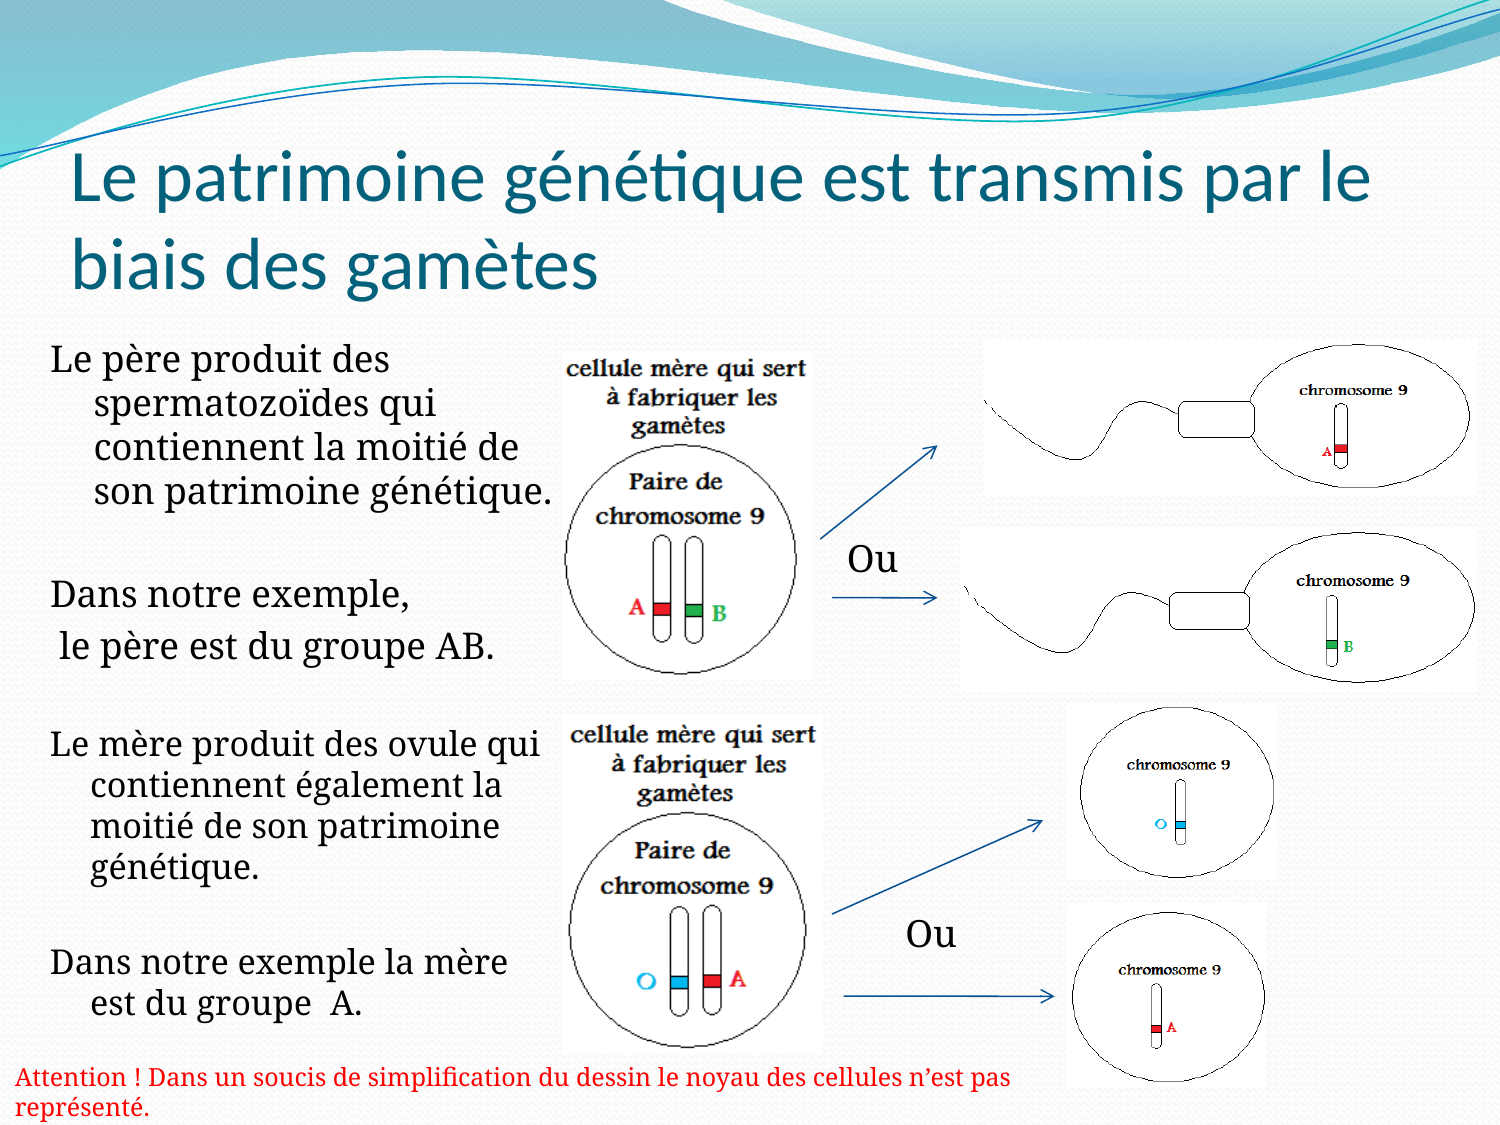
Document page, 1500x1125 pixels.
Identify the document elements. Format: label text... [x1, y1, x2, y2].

picture [984, 339, 1477, 494]
picture [1066, 702, 1278, 880]
title Le patrimoine génétique est transmis par le biais des gamètes [70, 117, 1421, 305]
list Le père produit des spermatozoïdes qui contiennent la moitié de son patrimoine génétique. Dans notre exemple, le père est du groupe AB. [35, 328, 575, 680]
picture [960, 527, 1477, 692]
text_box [831, 820, 1044, 915]
text_box Le mère produit des ovule qui contiennent également la moitié de son patrimoine génétique. Dans notre exemple la mère est du groupe A. [35, 714, 562, 1032]
picture [562, 351, 813, 680]
text_box Ou [890, 902, 1066, 963]
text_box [820, 445, 938, 540]
picture [562, 714, 823, 1055]
text_box Ou [832, 527, 960, 588]
text_box Attention ! Dans un soucis de simplification du dessin le noyau des cellules n’est pas représenté. [0, 1054, 1067, 1125]
picture [1066, 902, 1266, 1086]
